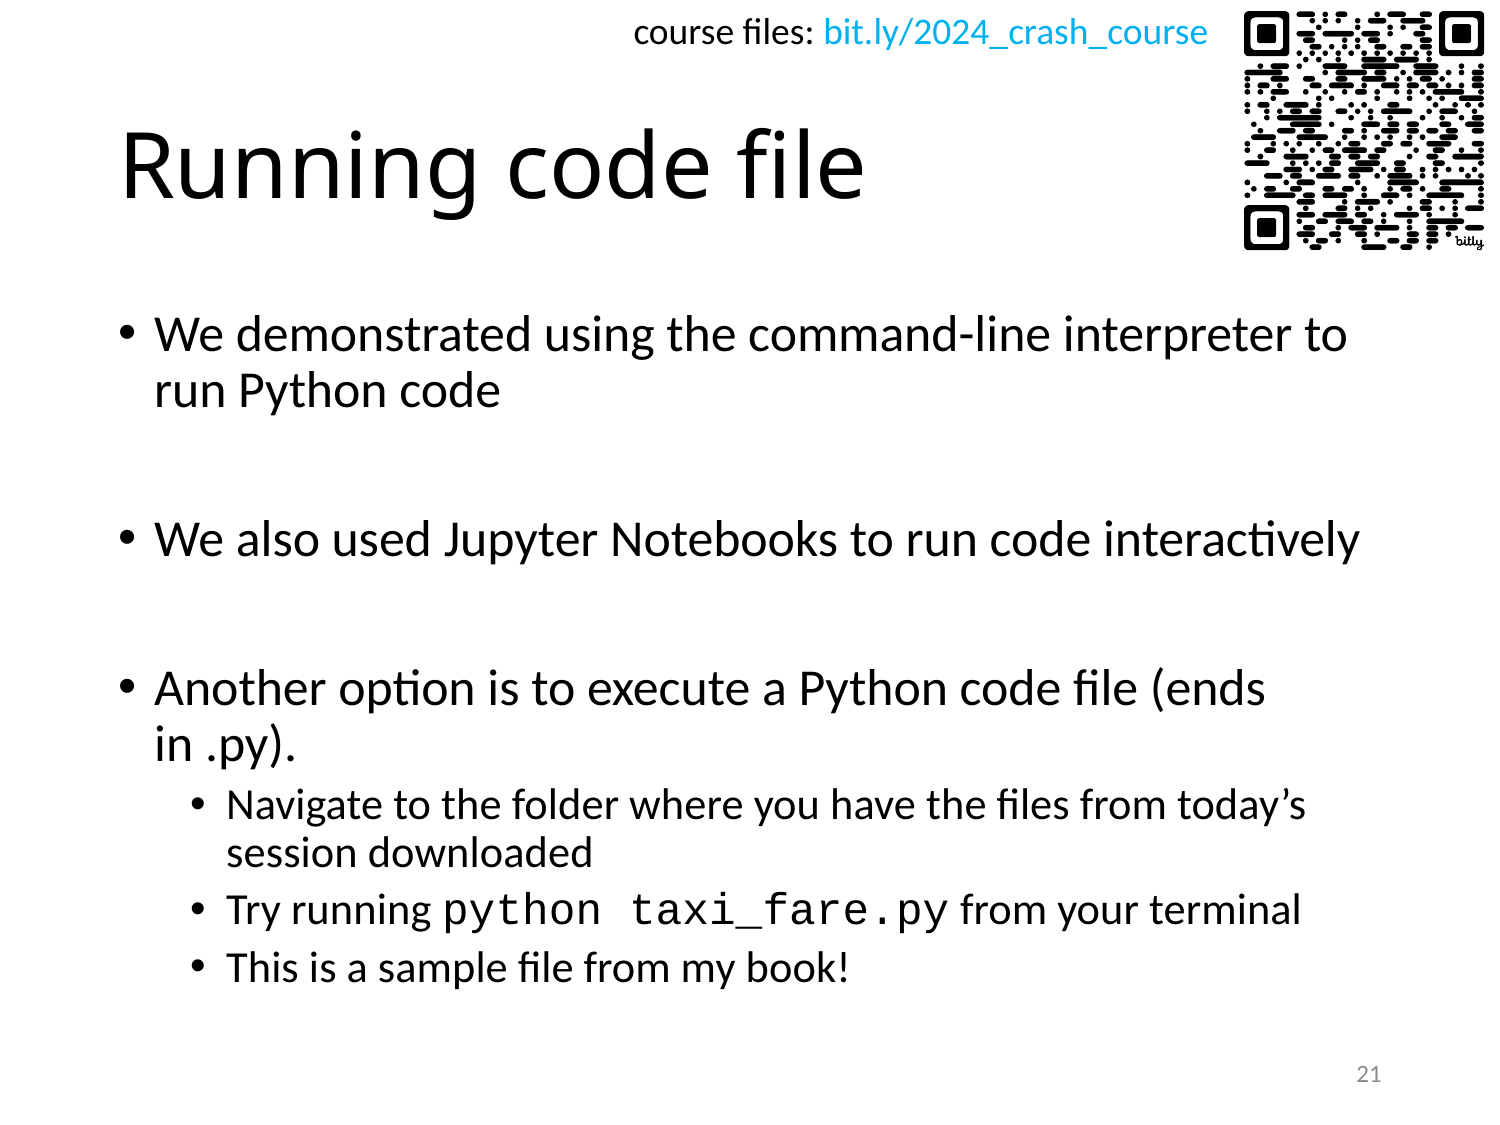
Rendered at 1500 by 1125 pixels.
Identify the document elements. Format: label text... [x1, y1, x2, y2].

text_box course files: bit.ly/2024_crash_course [618, 0, 1218, 60]
list We demonstrated using the command-line interpreter to run Python code We also used Jupyter Notebooks to run code interactively Another option is to execute a Python code file (ends in .py). Navigate to the folder where you have the files from today’s session downloaded Try running python taxi_fare.py from your terminal This is a sample file from my book! [103, 299, 1397, 1014]
picture [1218, 0, 1500, 276]
title Running code file [103, 59, 1397, 278]
slide_number 21 [1059, 1042, 1397, 1103]
